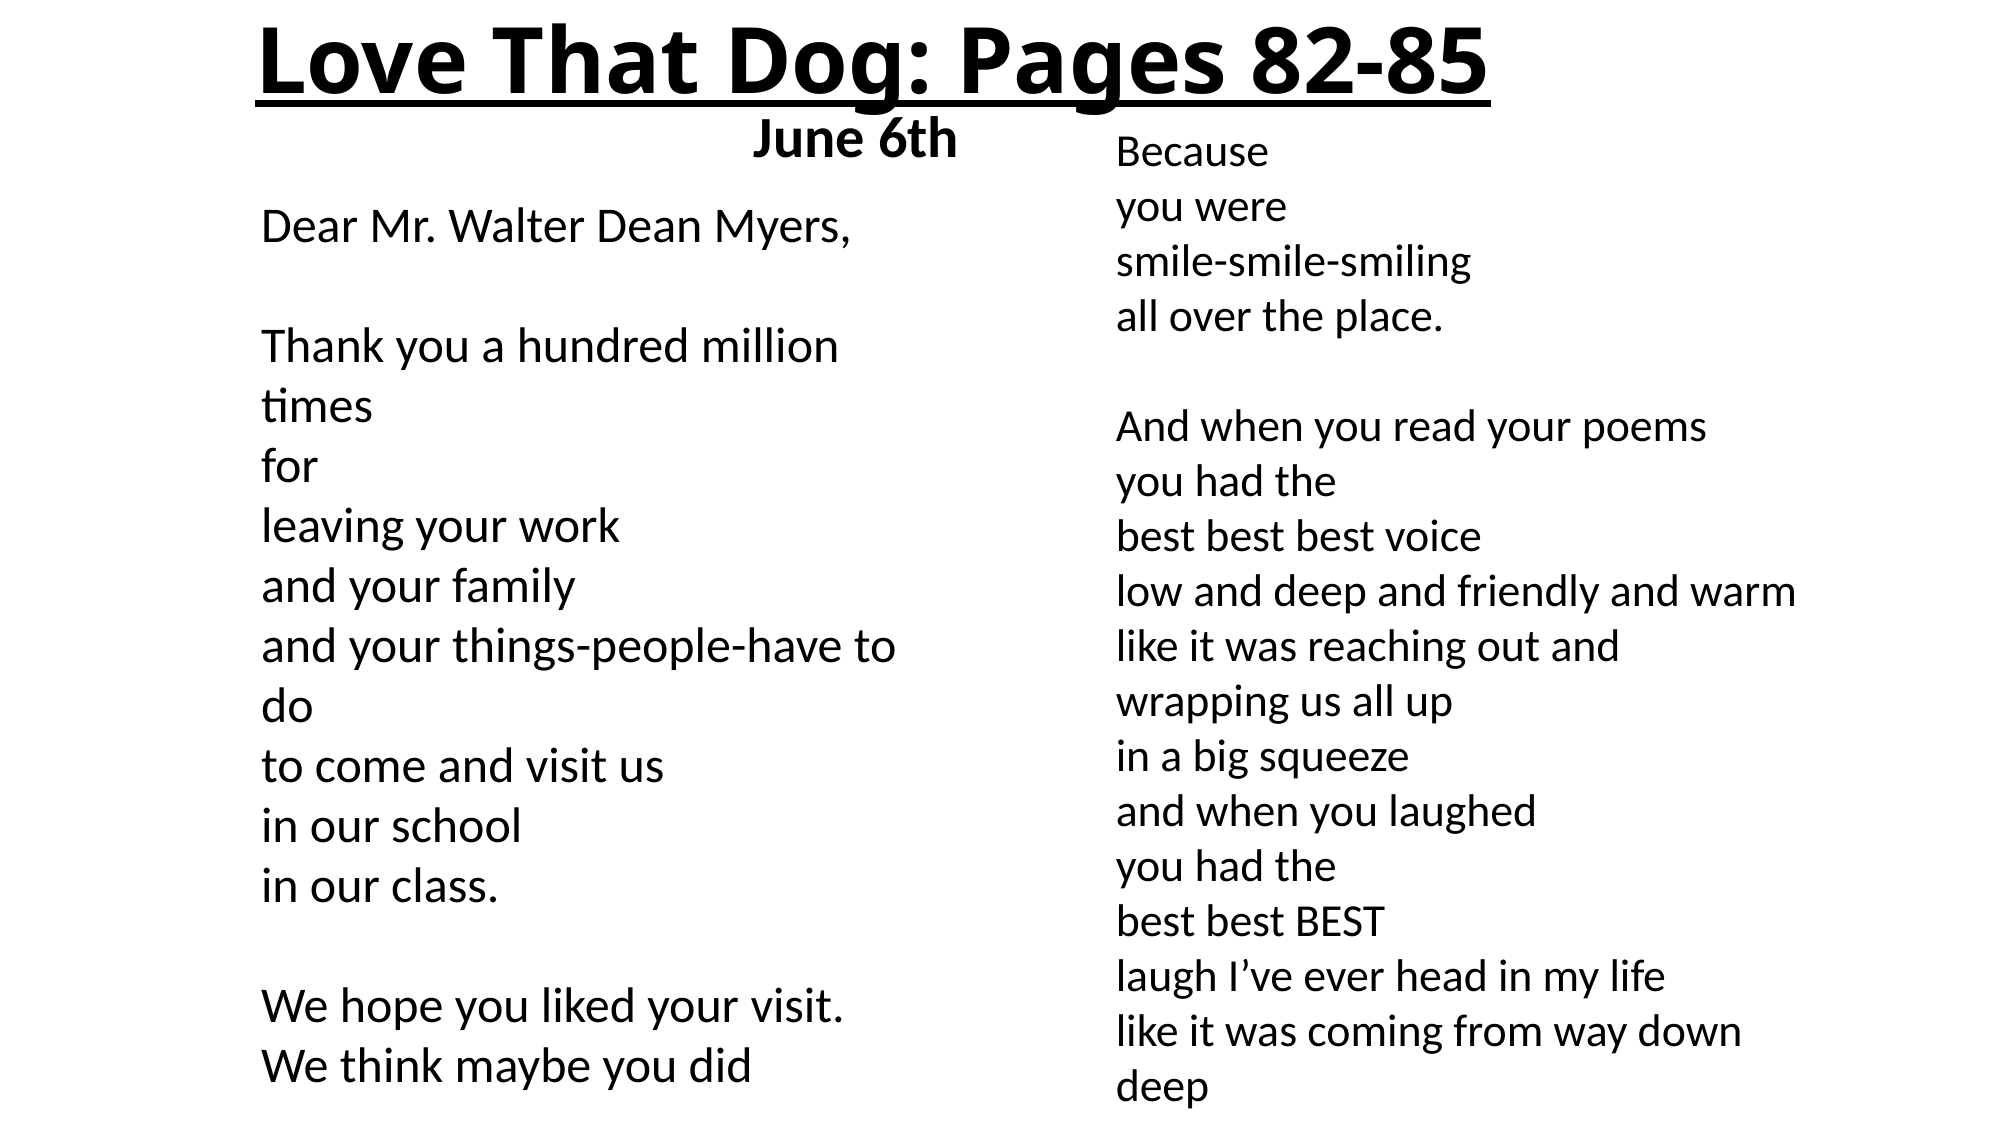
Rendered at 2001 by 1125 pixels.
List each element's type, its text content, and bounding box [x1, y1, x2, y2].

text_box June 6th [598, 91, 1115, 177]
title Love That Dog: Pages 82-85 [10, 0, 1736, 146]
text_box Because you were smile-smile-smiling all over the place. And when you read your poems you had the best best best voice low and deep and friendly and warm like it was reaching out and wrapping us all up in a big squeeze and when you laughed you had the best best BEST laugh I’ve ever head in my life like it was coming from way down deep [1101, 113, 1839, 1118]
text_box Dear Mr. Walter Dean Myers, Thank you a hundred million times for leaving your work and your family and your things-people-have to do to come and visit us in our school in our class. We hope you liked your visit. We think maybe you did [246, 185, 951, 1101]
